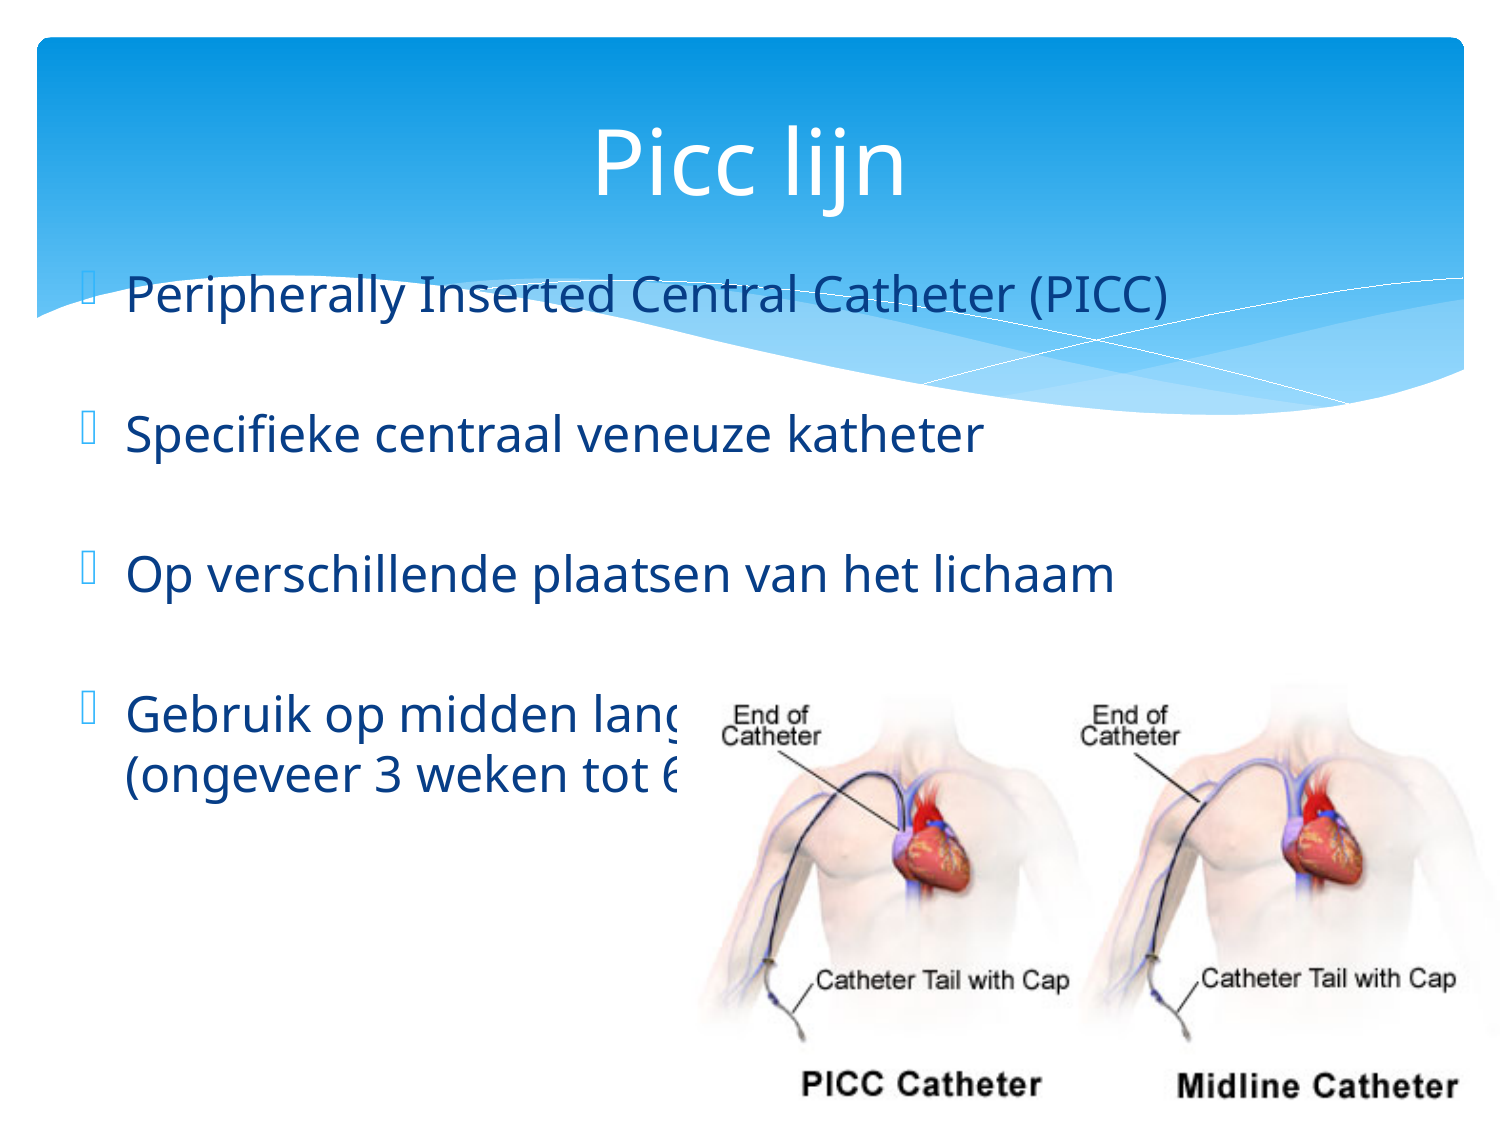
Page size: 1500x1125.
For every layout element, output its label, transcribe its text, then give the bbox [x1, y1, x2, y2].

picture [676, 673, 1500, 1125]
title Picc lijn [75, 55, 1425, 261]
list Peripherally Inserted Central Catheter (PICC) Specifieke centraal veneuze katheter Op verschillende plaatsen van het lichaam Gebruik op midden lange of lange-termijn (ongeveer 3 weken tot 6 maanden). [64, 255, 1365, 1005]
